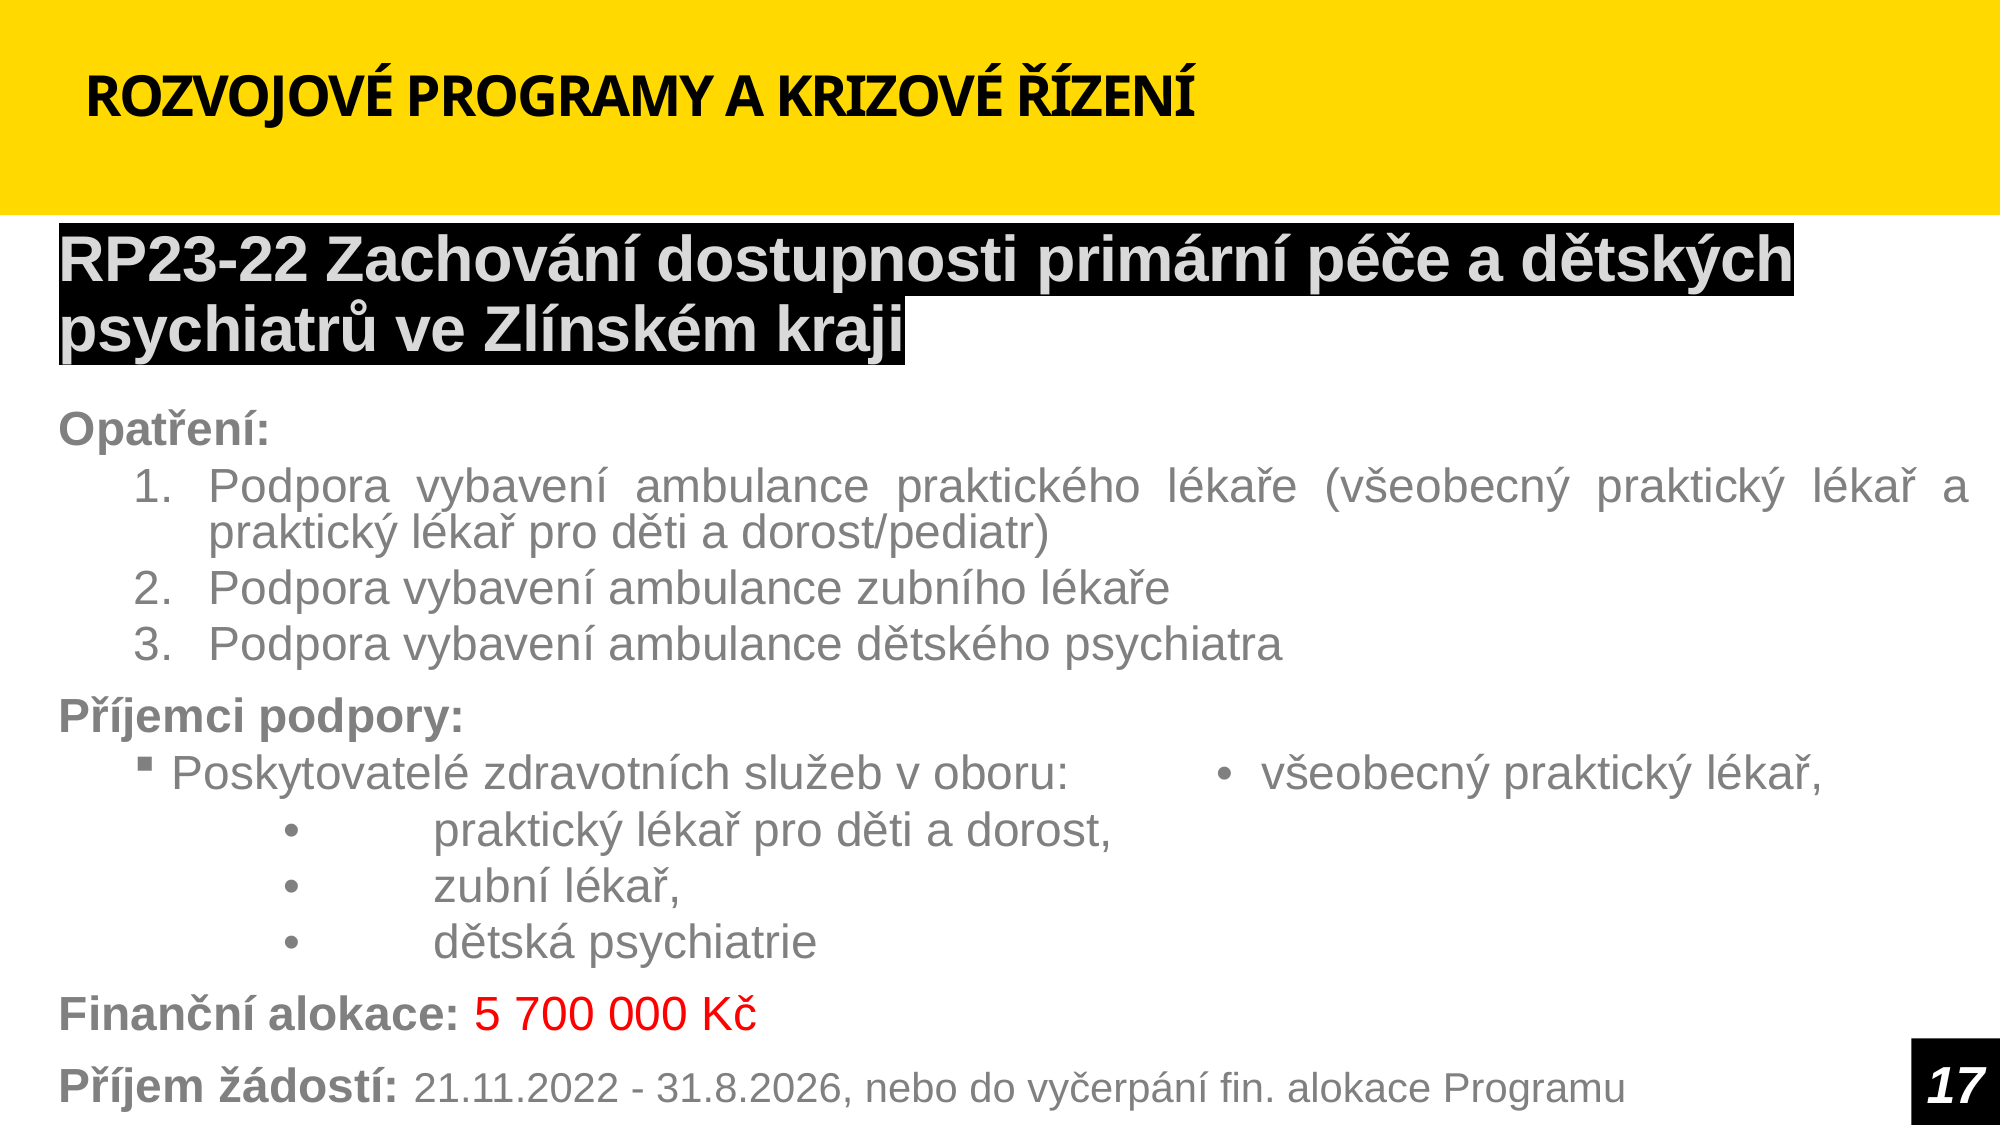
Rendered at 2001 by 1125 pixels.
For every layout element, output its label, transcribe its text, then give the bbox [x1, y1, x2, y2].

title ROZVOJOVÉ PROGRAMY A KRIZOVÉ ŘÍZENÍ [69, 60, 1918, 214]
list RP23-22 Zachování dostupnosti primární péče a dětských psychiatrů ve Zlínském kraji Opatření: Podpora vybavení ambulance praktického lékaře (všeobecný praktický lékař a praktický lékař pro děti a dorost/pediatr) Podpora vybavení ambulance zubního lékaře Podpora vybavení ambulance dětského psychiatra Příjemci podpory: Poskytovatelé zdravotních služeb v oboru: • všeobecný praktický lékař, • praktický lékař pro děti a dorost, • zubní lékař, • dětská psychiatrie Finanční alokace: 5 700 000 Kč Příjem žádostí: 21.11.2022 - 31.8.2026, nebo do vyčerpání fin. alokace Programu [0, 218, 2000, 1125]
slide_number 17 [1911, 1038, 2000, 1125]
